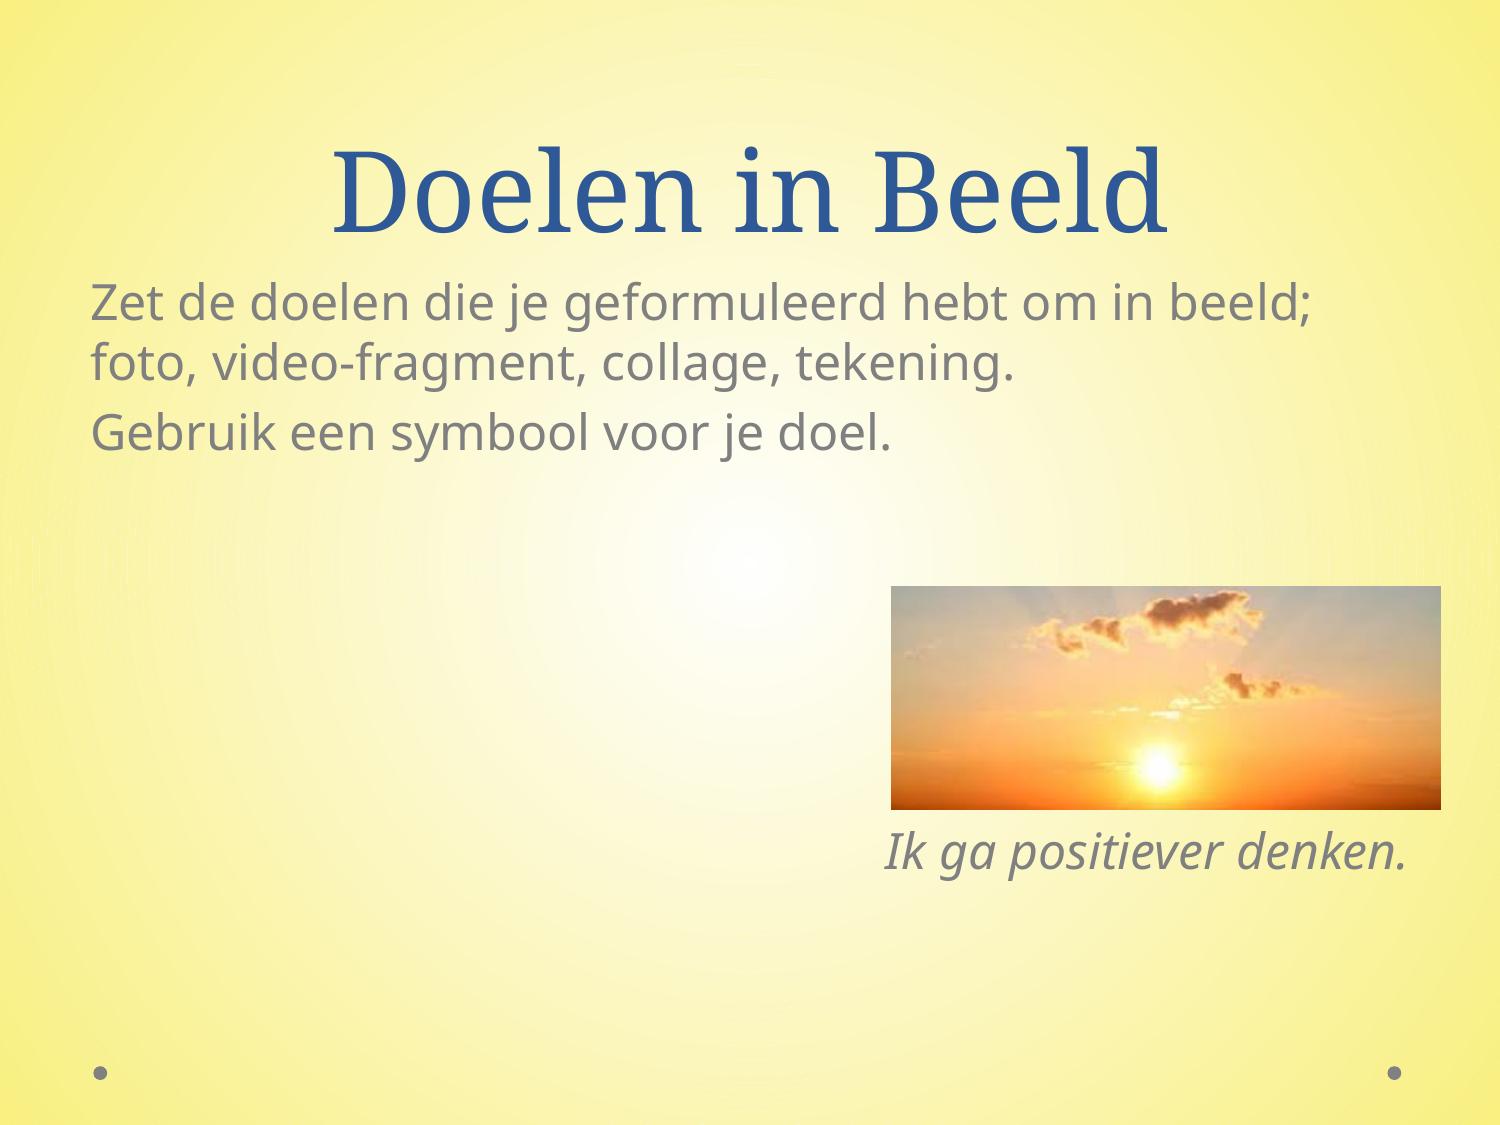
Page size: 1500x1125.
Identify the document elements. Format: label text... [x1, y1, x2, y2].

list Zet de doelen die je geformuleerd hebt om in beeld; foto, video-fragment, collage, tekening. Gebruik een symbool voor je doel. Ik ga positiever denken. [75, 262, 1425, 1005]
title Doelen in Beeld [75, 0, 1425, 262]
picture [891, 585, 1441, 810]
